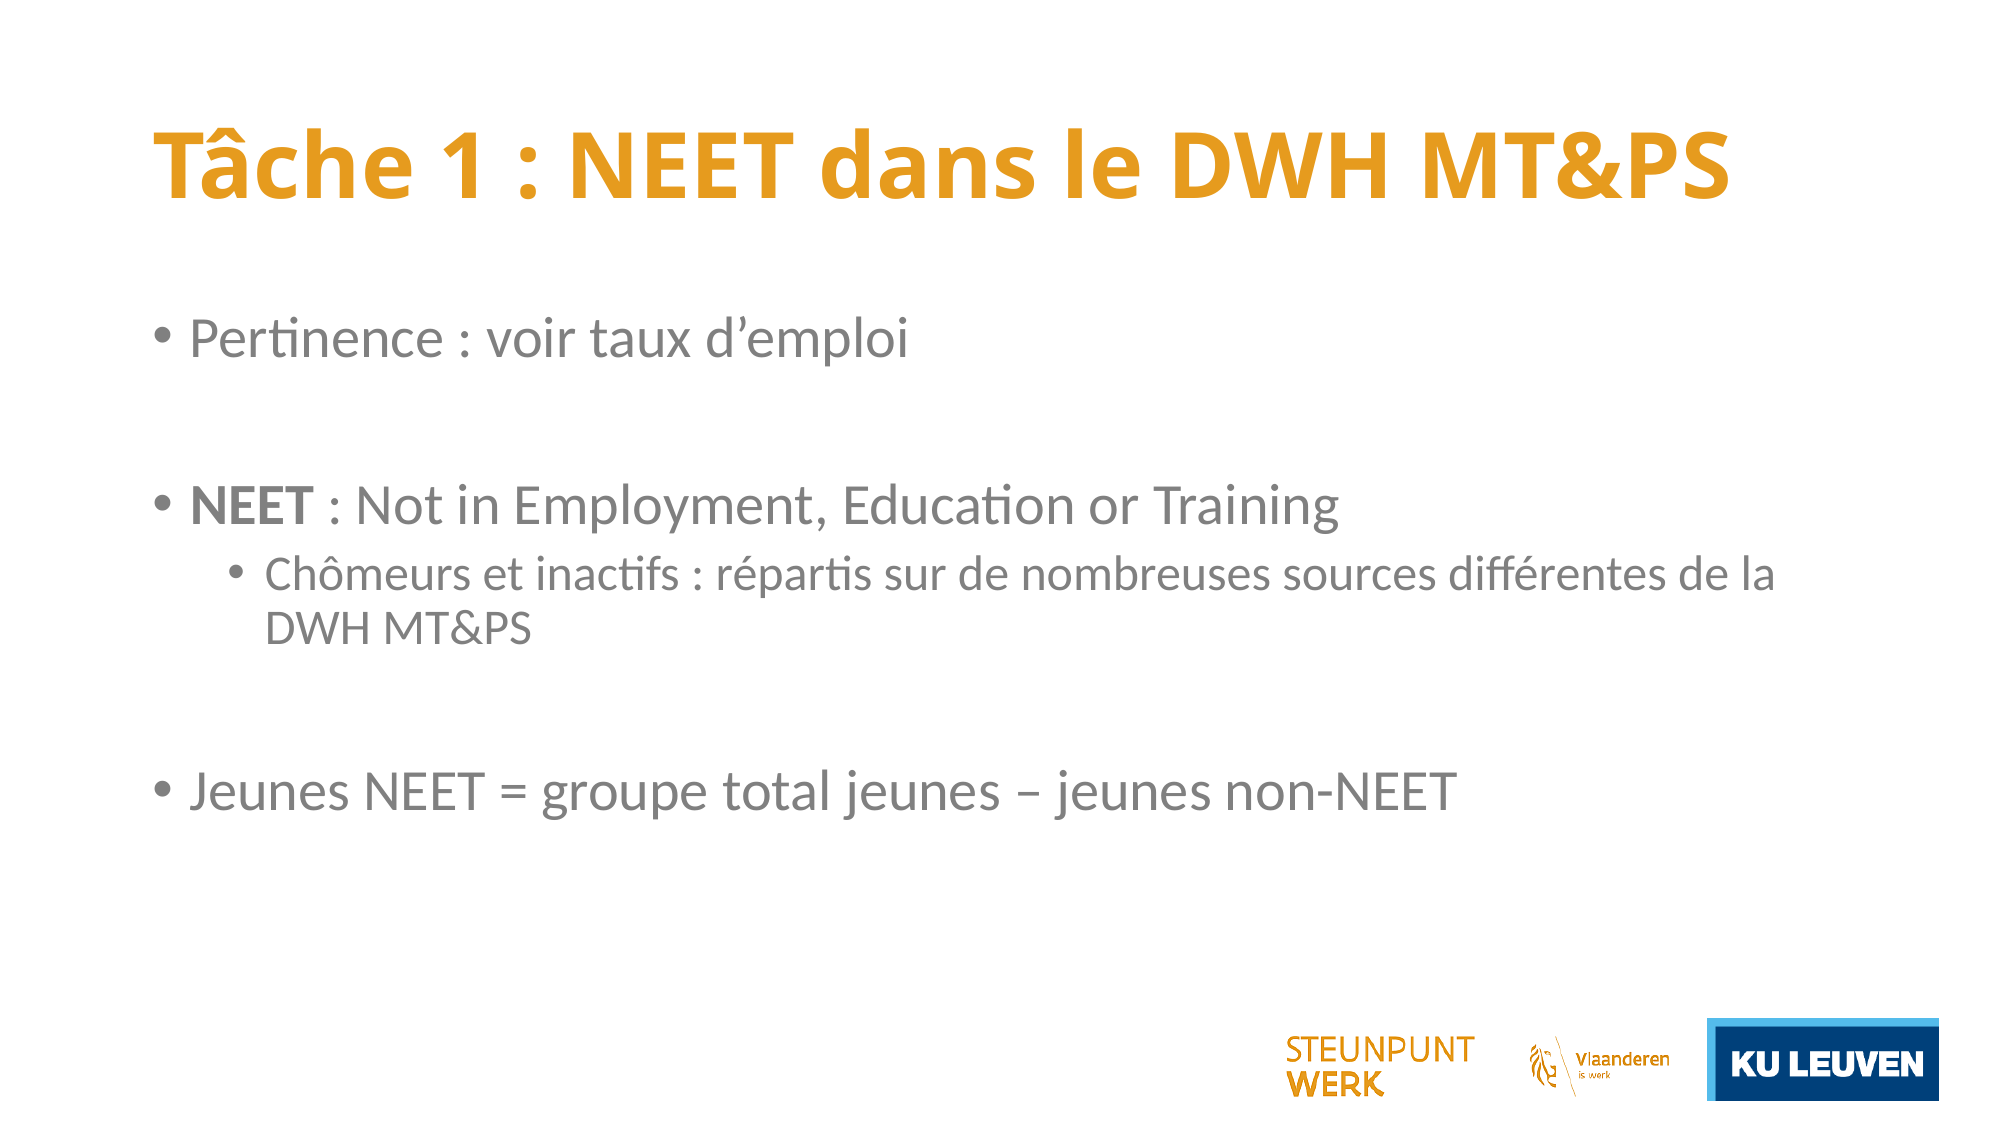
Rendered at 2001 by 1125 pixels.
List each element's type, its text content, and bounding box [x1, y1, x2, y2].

list Pertinence : voir taux d’emploi NEET : Not in Employment, Education or Training Chômeurs et inactifs : répartis sur de nombreuses sources différentes de la DWH MT&PS Jeunes NEET = groupe total jeunes – jeunes non-NEET [137, 299, 1863, 1014]
picture [1277, 1031, 1678, 1101]
title Tâche 1 : NEET dans le DWH MT&PS [137, 59, 1863, 278]
picture [1707, 1018, 1939, 1101]
